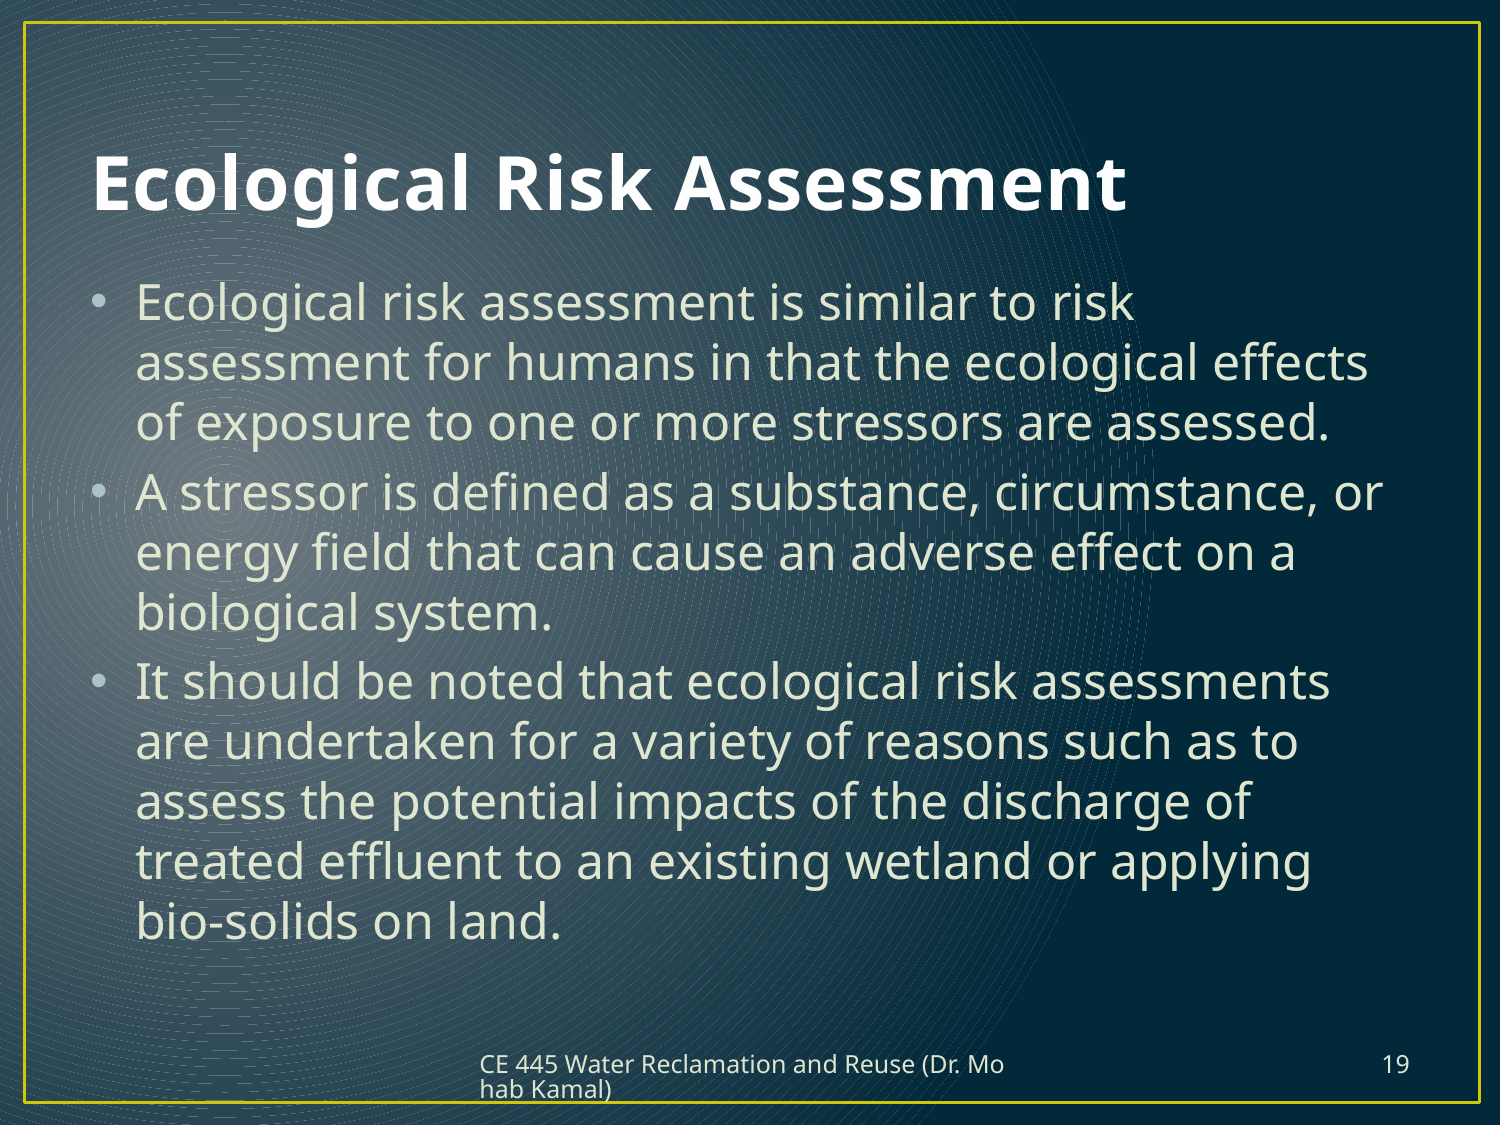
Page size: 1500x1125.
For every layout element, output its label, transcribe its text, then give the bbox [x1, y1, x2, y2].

footer CE 445 Water Reclamation and Reuse (Dr. Mohab Kamal) [464, 1035, 1036, 1096]
title Ecological Risk Assessment [75, 45, 1425, 233]
list Ecological risk assessment is similar to risk assessment for humans in that the ecological effects of exposure to one or more stressors are assessed. A stressor is defined as a substance, circumstance, or energy field that can cause an adverse effect on a biological system. It should be noted that ecological risk assessments are undertaken for a variety of reasons such as to assess the potential impacts of the discharge of treated effluent to an existing wetland or applying bio-solids on land. [75, 262, 1425, 1005]
slide_number 19 [1074, 1035, 1425, 1096]
